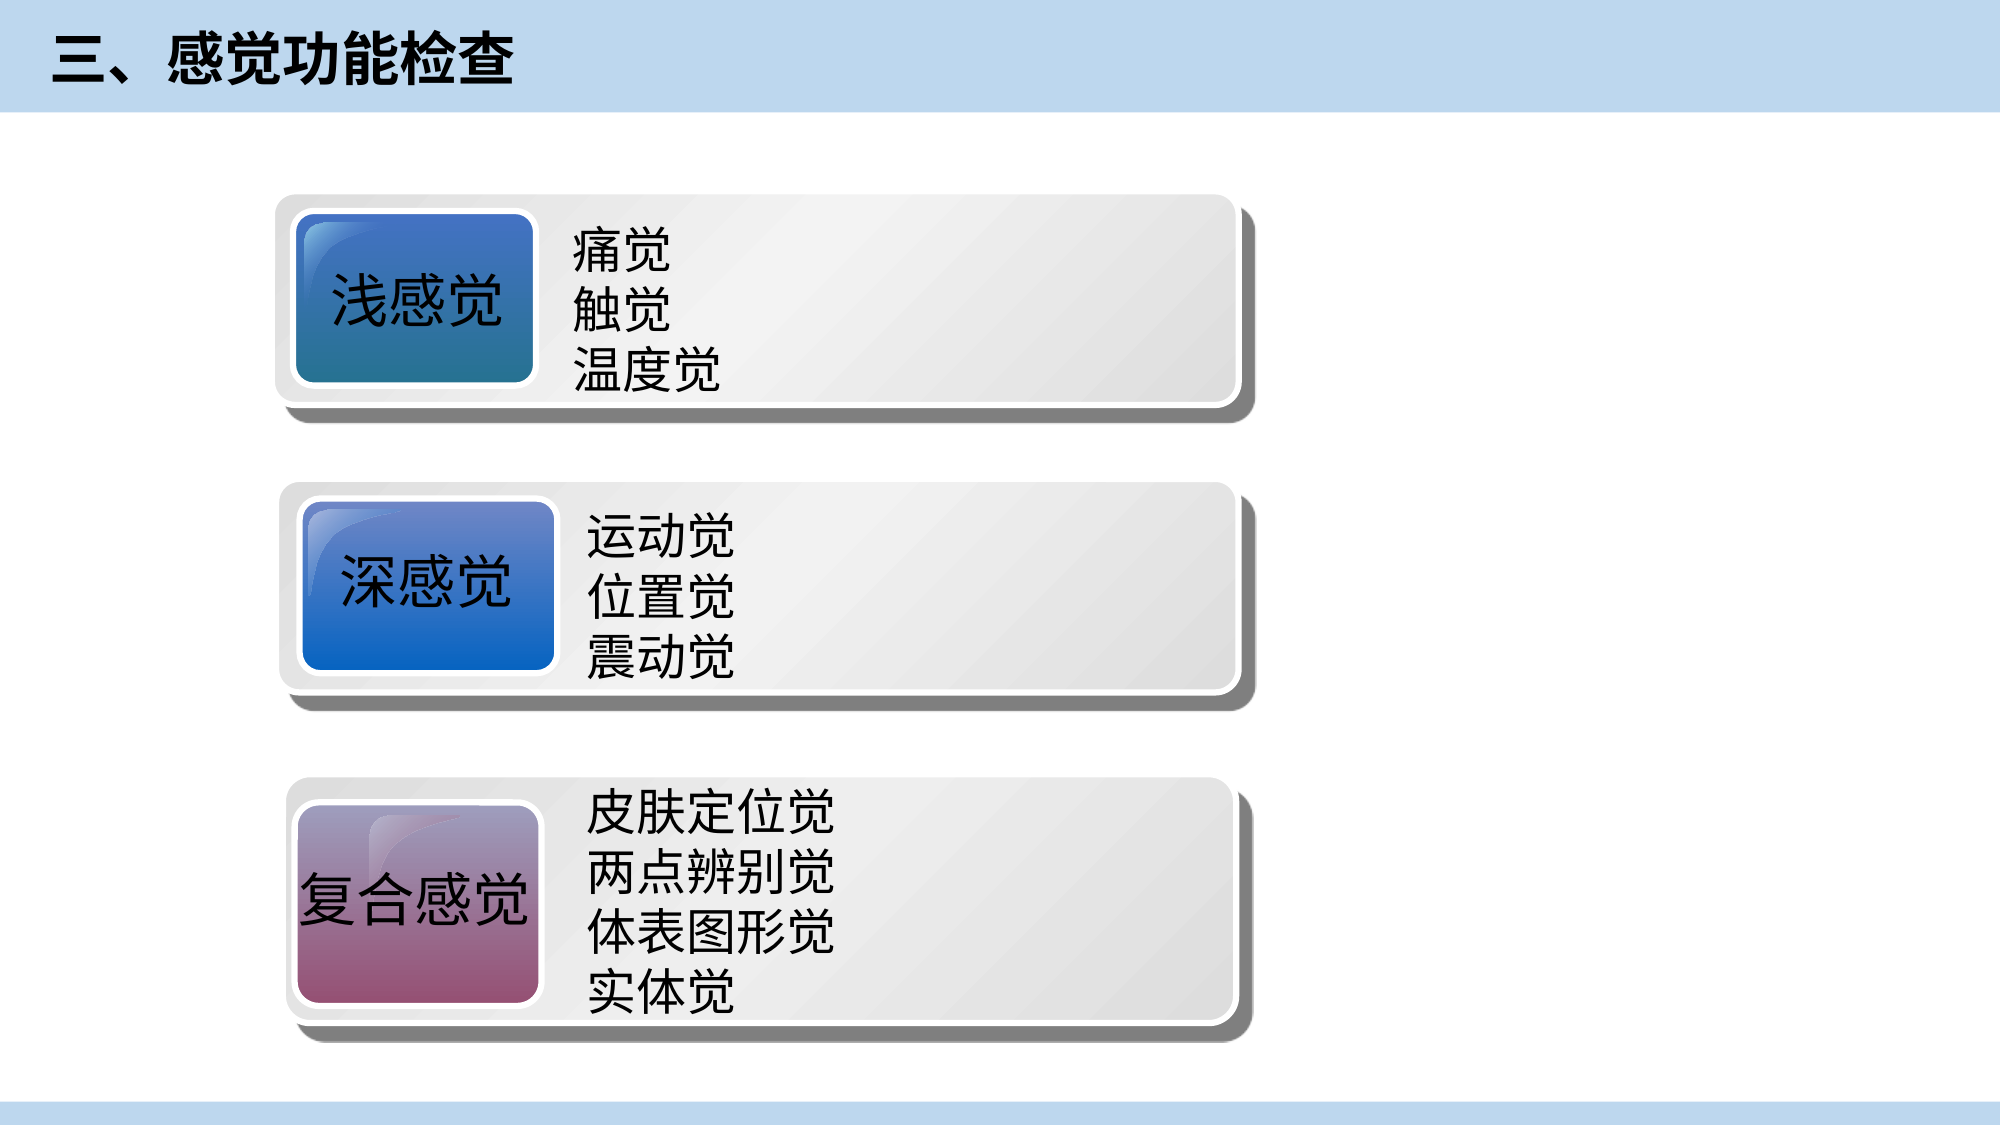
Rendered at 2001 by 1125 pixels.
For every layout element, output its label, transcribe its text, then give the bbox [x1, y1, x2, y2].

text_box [276, 478, 1280, 695]
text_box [271, 191, 1239, 469]
text_box 三、感觉功能检查 [37, 15, 802, 98]
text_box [282, 772, 1273, 1031]
